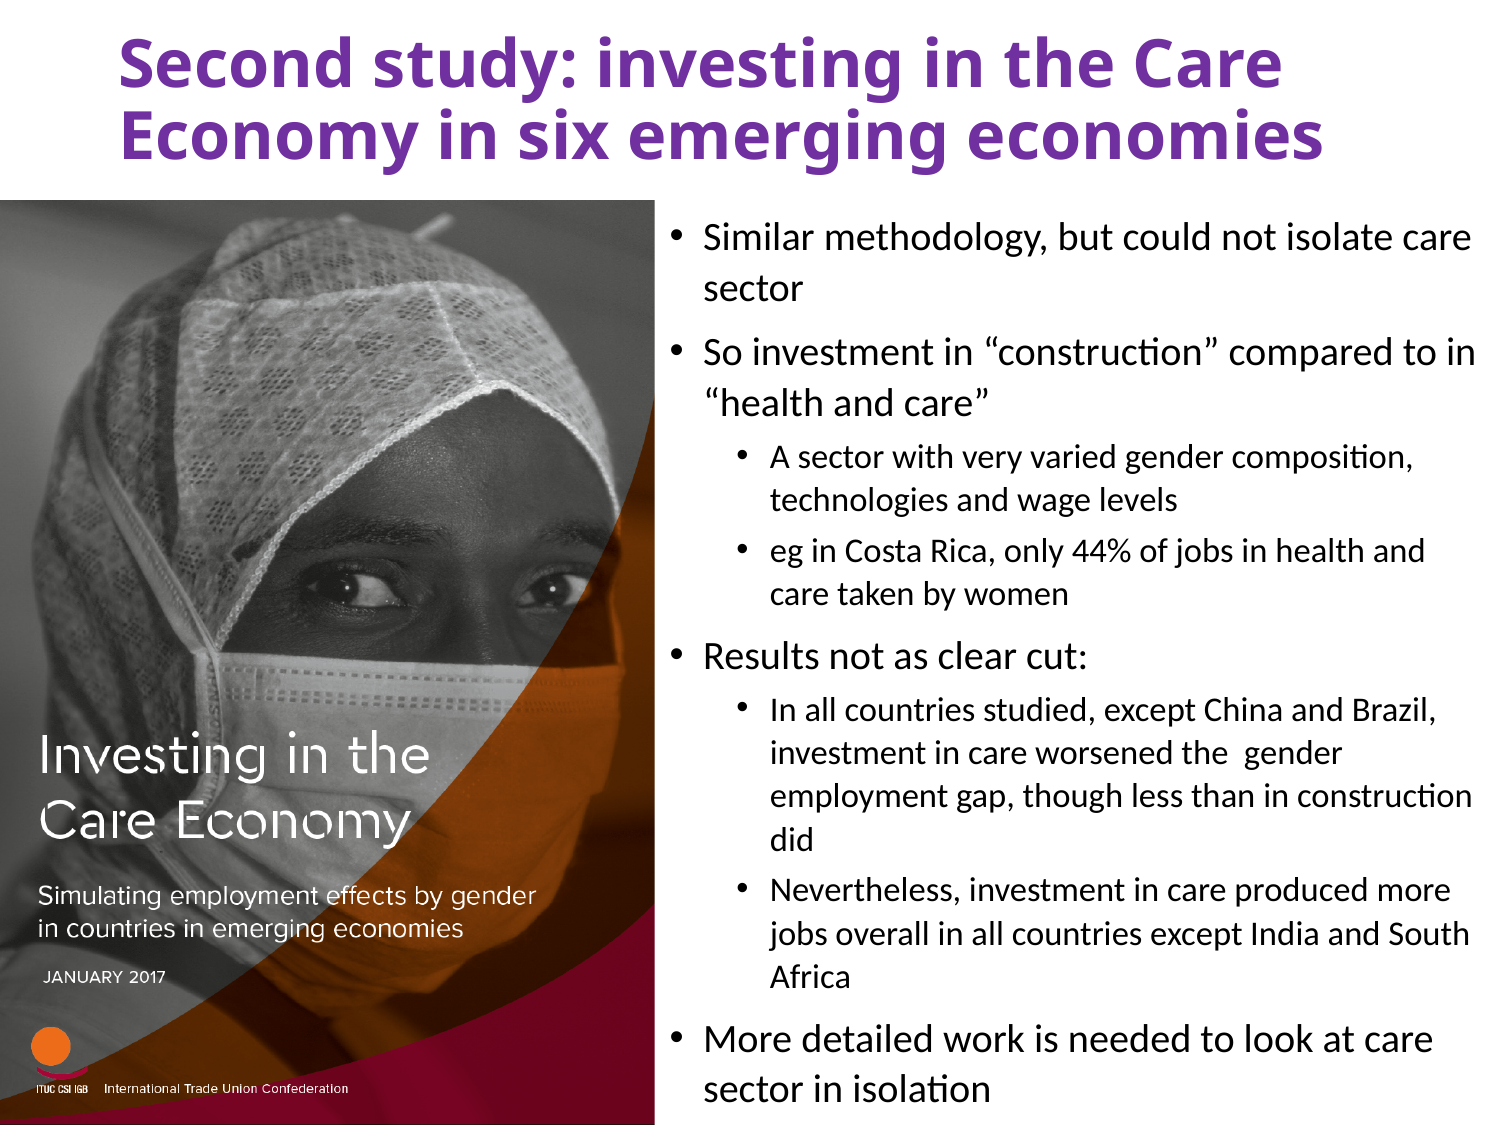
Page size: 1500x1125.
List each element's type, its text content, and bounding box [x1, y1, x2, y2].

list Similar methodology, but could not isolate care sector So investment in “construction” compared to in “health and care” A sector with very varied gender composition, technologies and wage levels eg in Costa Rica, only 44% of jobs in health and care taken by women Results not as clear cut: In all countries studied, except China and Brazil, investment in care worsened the gender employment gap, though less than in construction did Nevertheless, investment in care produced more jobs overall in all countries except India and South Africa More detailed work is needed to look at care sector in isolation [655, 200, 1500, 1125]
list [0, 200, 655, 1125]
title Second study: investing in the Care Economy in six emerging economies [103, 59, 1397, 145]
